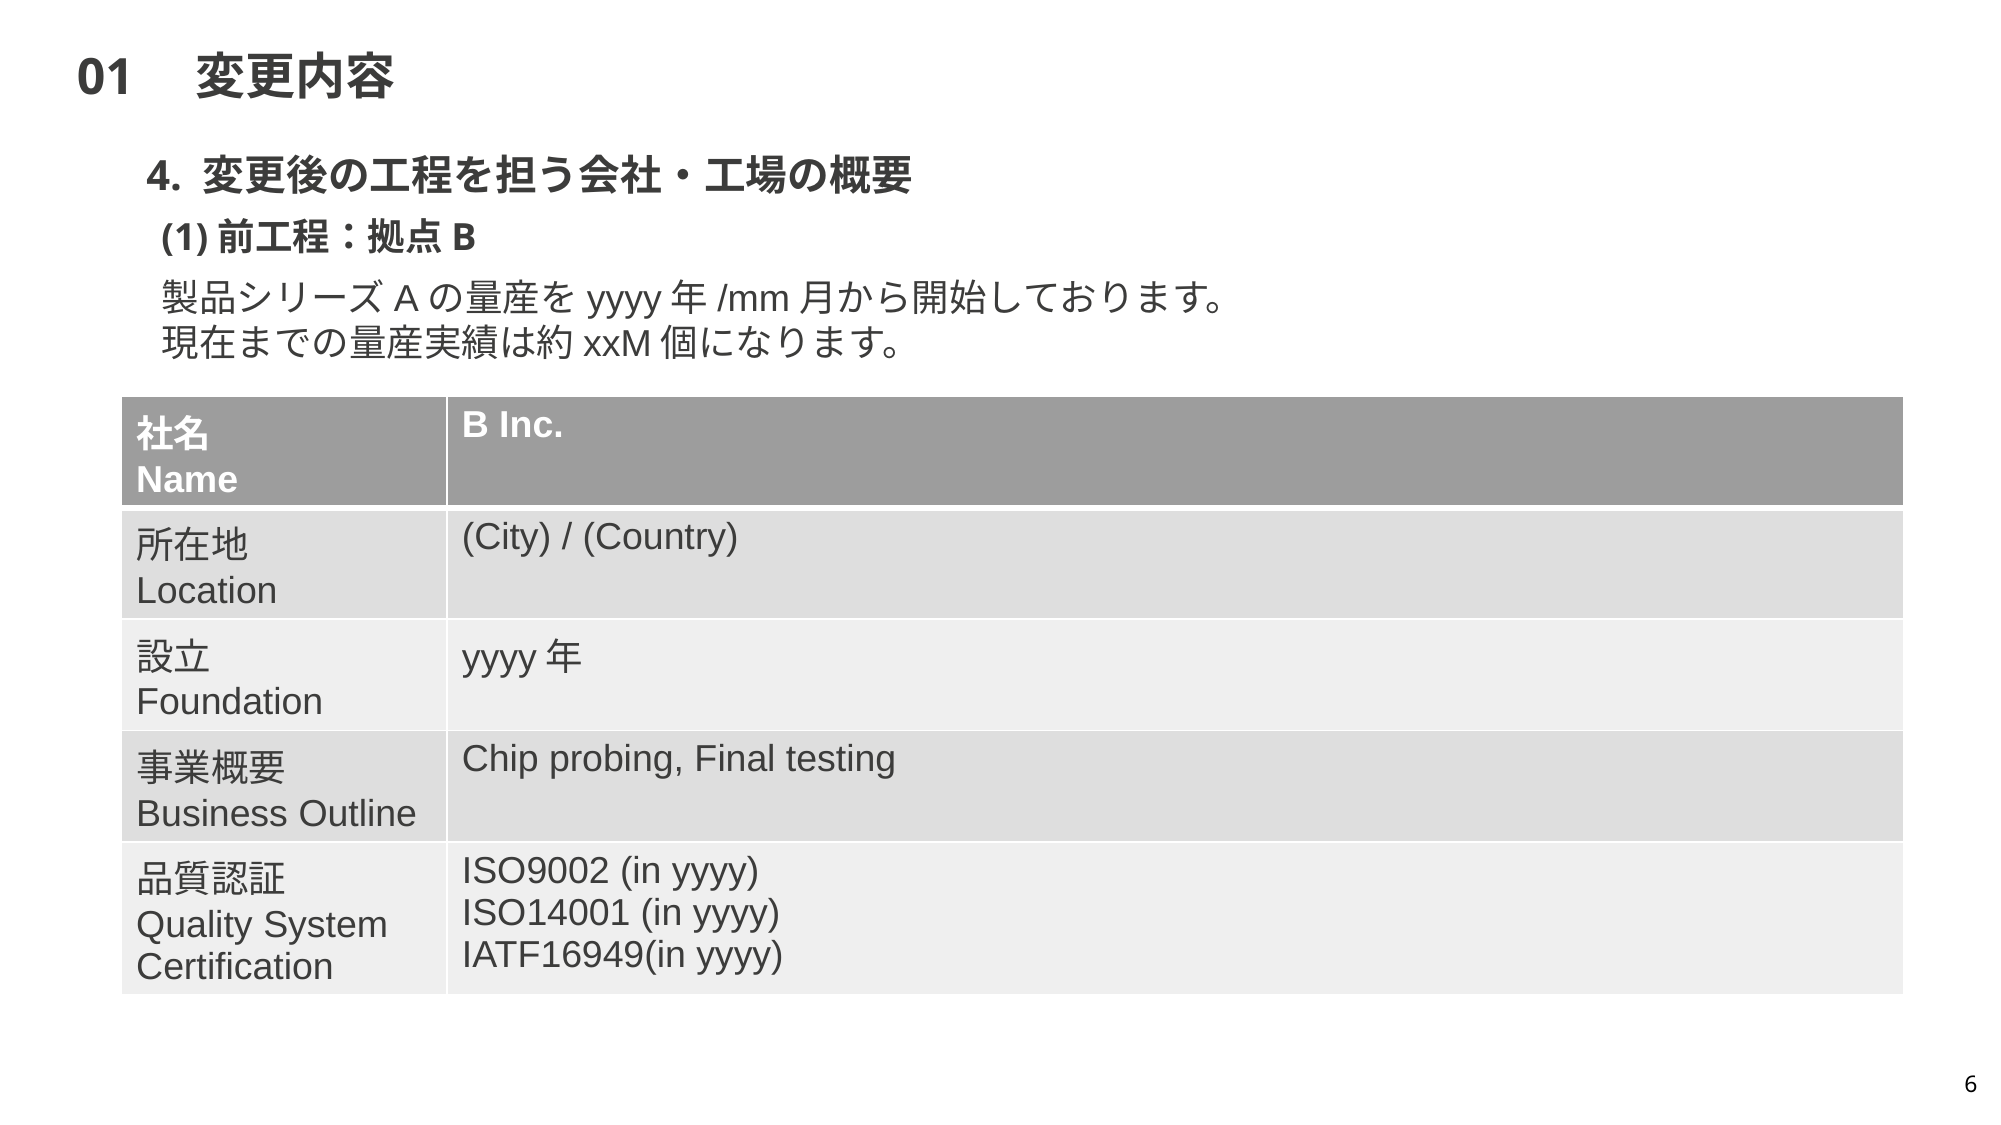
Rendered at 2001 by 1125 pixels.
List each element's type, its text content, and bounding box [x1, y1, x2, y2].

title 01 変更内容 [0, 0, 1877, 123]
text_box 4. 変更後の工程を担う会社・工場の概要 [69, 142, 1546, 218]
table_cell Chip probing, Final testing [448, 731, 1903, 841]
table_cell ISO9002 (in yyyy) ISO14001 (in yyyy) IATF16949(in yyyy) [448, 843, 1903, 994]
table_header B Inc. [448, 397, 1903, 505]
table_cell 所在地 Location [122, 511, 446, 618]
table_cell yyyy年 [448, 620, 1903, 730]
table_cell 事業概要 Business Outline [122, 731, 446, 841]
text_box 製品シリーズAの量産をyyyy年/mm月から開始しております。 現在までの量産実績は約xxM個になります。 [146, 266, 1259, 371]
table_header 社名 Name [122, 397, 446, 505]
table_cell 品質認証 Quality System Certification [122, 843, 446, 994]
table_cell 設立 Foundation [122, 620, 446, 730]
table_cell (City) / (Country) [448, 511, 1903, 618]
text_box (1)前工程：拠点B [146, 205, 492, 266]
